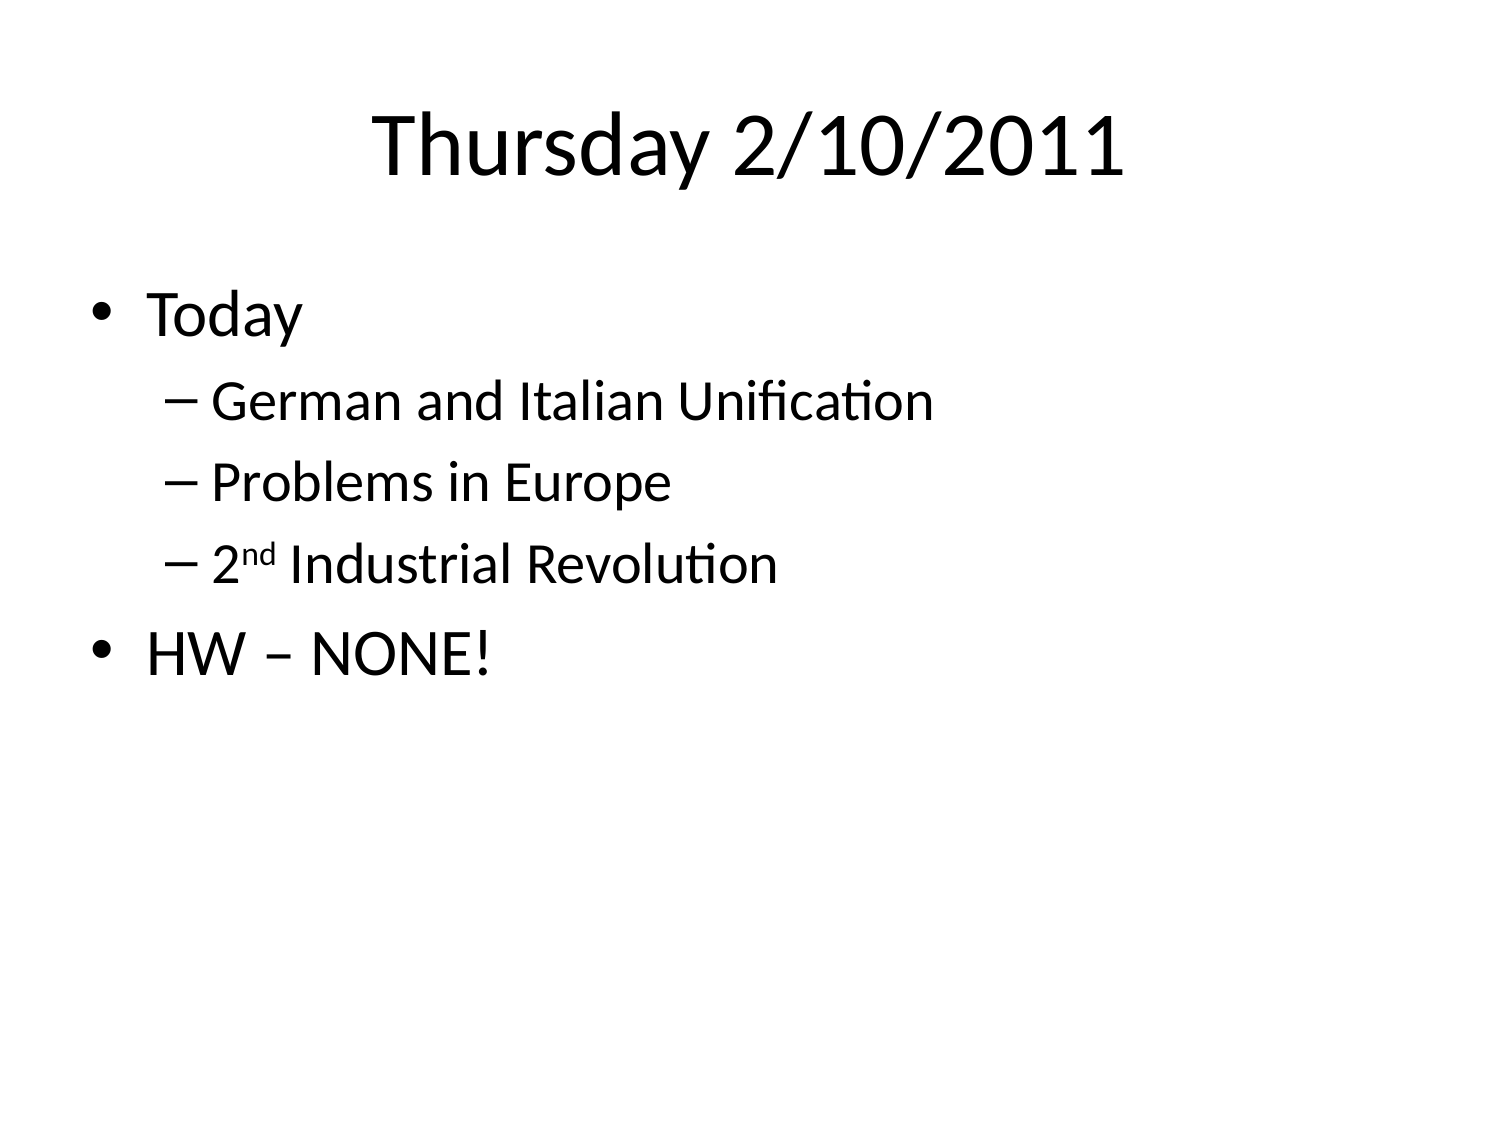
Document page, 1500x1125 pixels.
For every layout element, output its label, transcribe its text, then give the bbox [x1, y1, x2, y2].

list Today German and Italian Unification Problems in Europe 2nd Industrial Revolution HW – NONE! [75, 262, 1425, 1005]
title Thursday 2/10/2011 [75, 45, 1425, 233]
